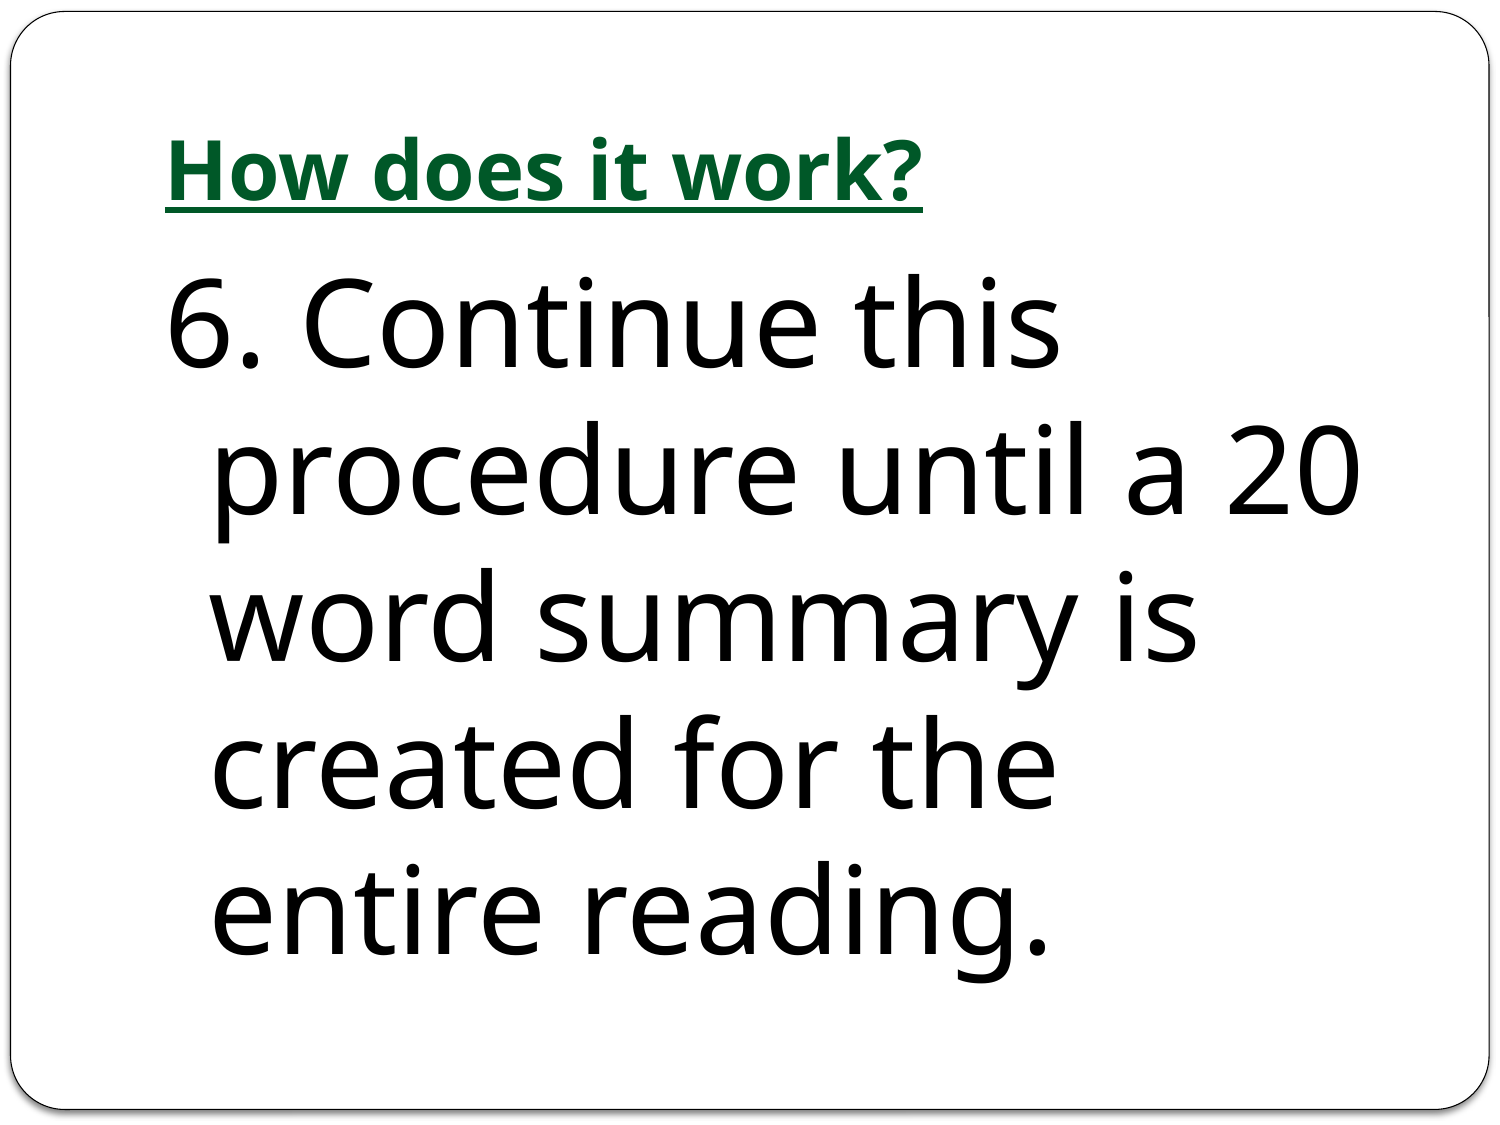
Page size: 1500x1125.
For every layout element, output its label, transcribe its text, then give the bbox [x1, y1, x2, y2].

title How does it work? [150, 45, 1425, 233]
list 6. Continue this procedure until a 20 word summary is created for the entire reading. [150, 237, 1425, 988]
